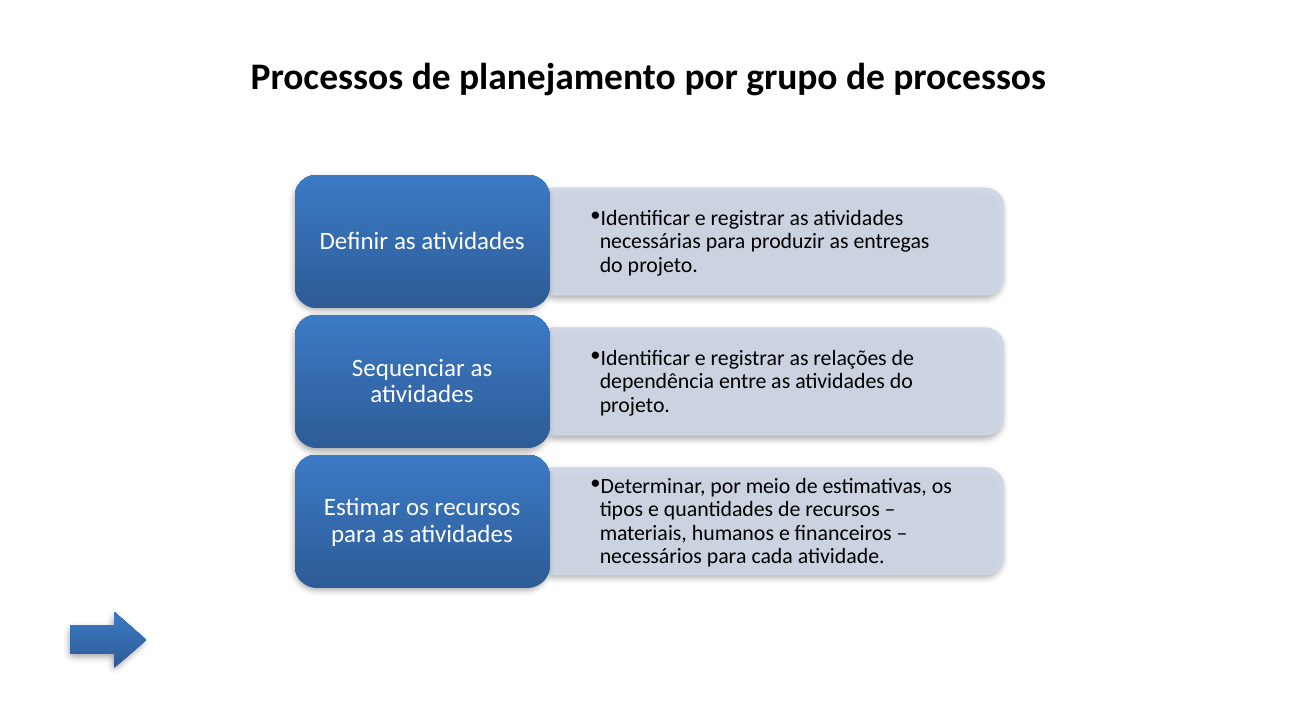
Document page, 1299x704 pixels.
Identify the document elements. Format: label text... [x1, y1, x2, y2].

text_box [70, 611, 147, 669]
text_box Processos de planejamento por grupo de processos [0, 44, 1299, 106]
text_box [294, 174, 1004, 589]
